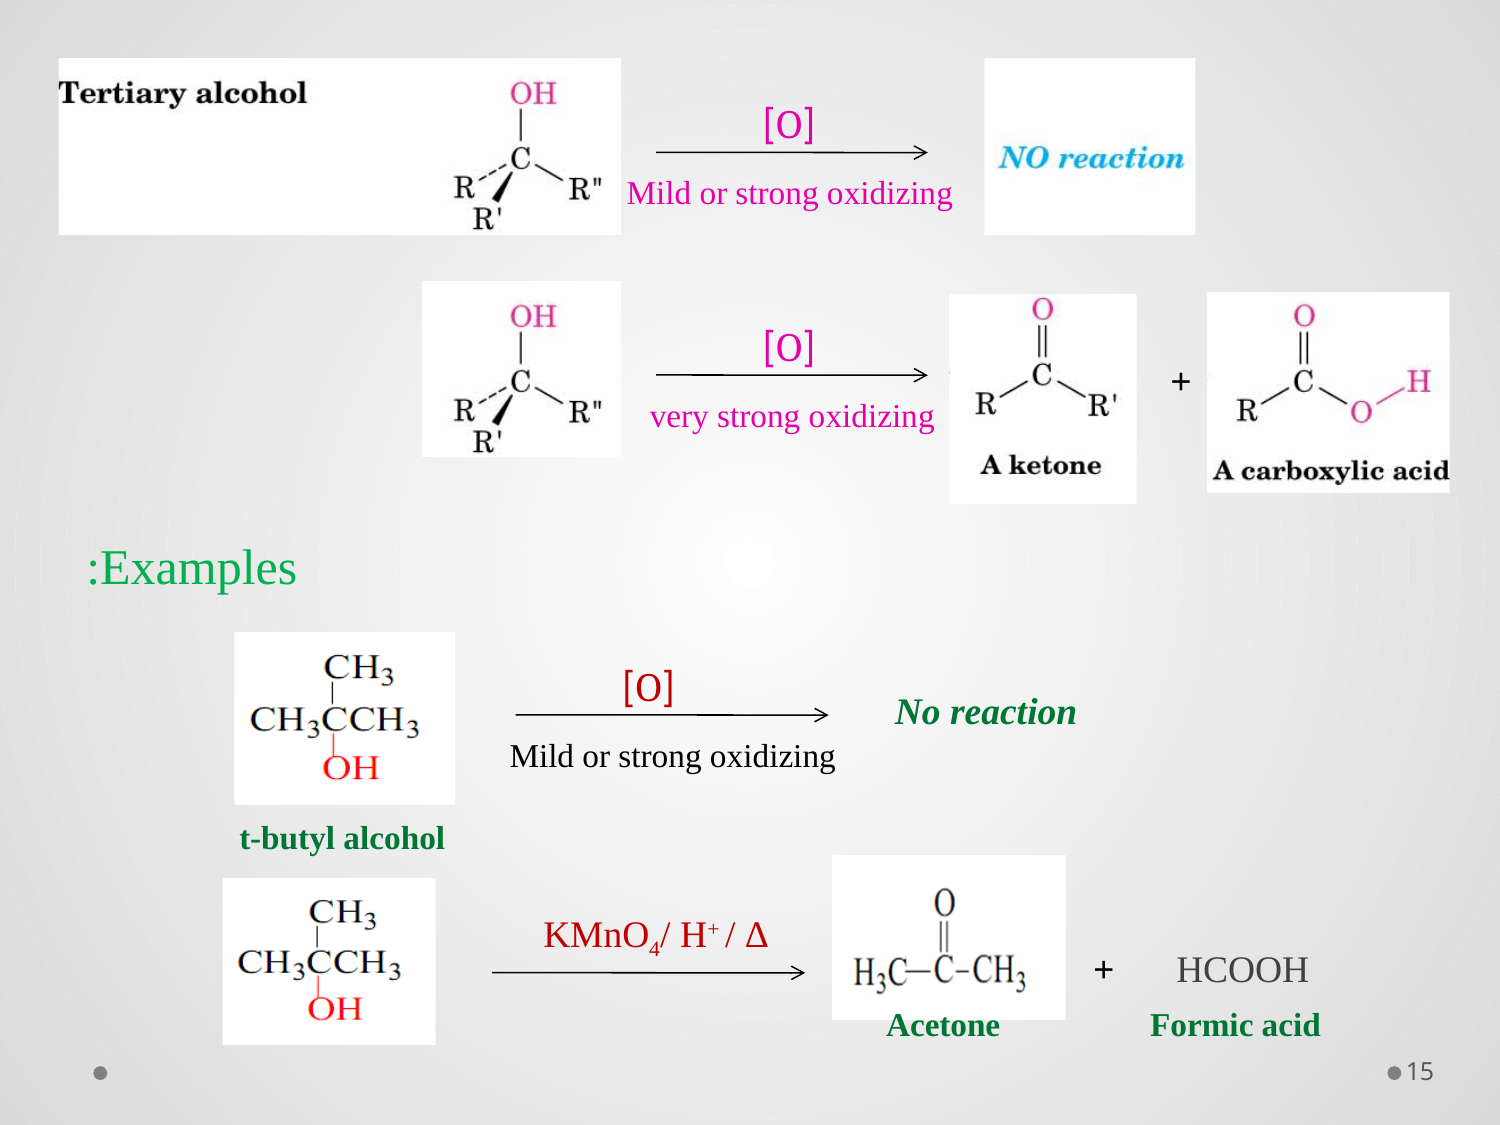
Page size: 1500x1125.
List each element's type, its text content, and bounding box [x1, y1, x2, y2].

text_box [222, 632, 1337, 1052]
slide_number 15 [1401, 1042, 1494, 1103]
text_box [58, 58, 1450, 505]
text_box Examples: [71, 527, 313, 603]
